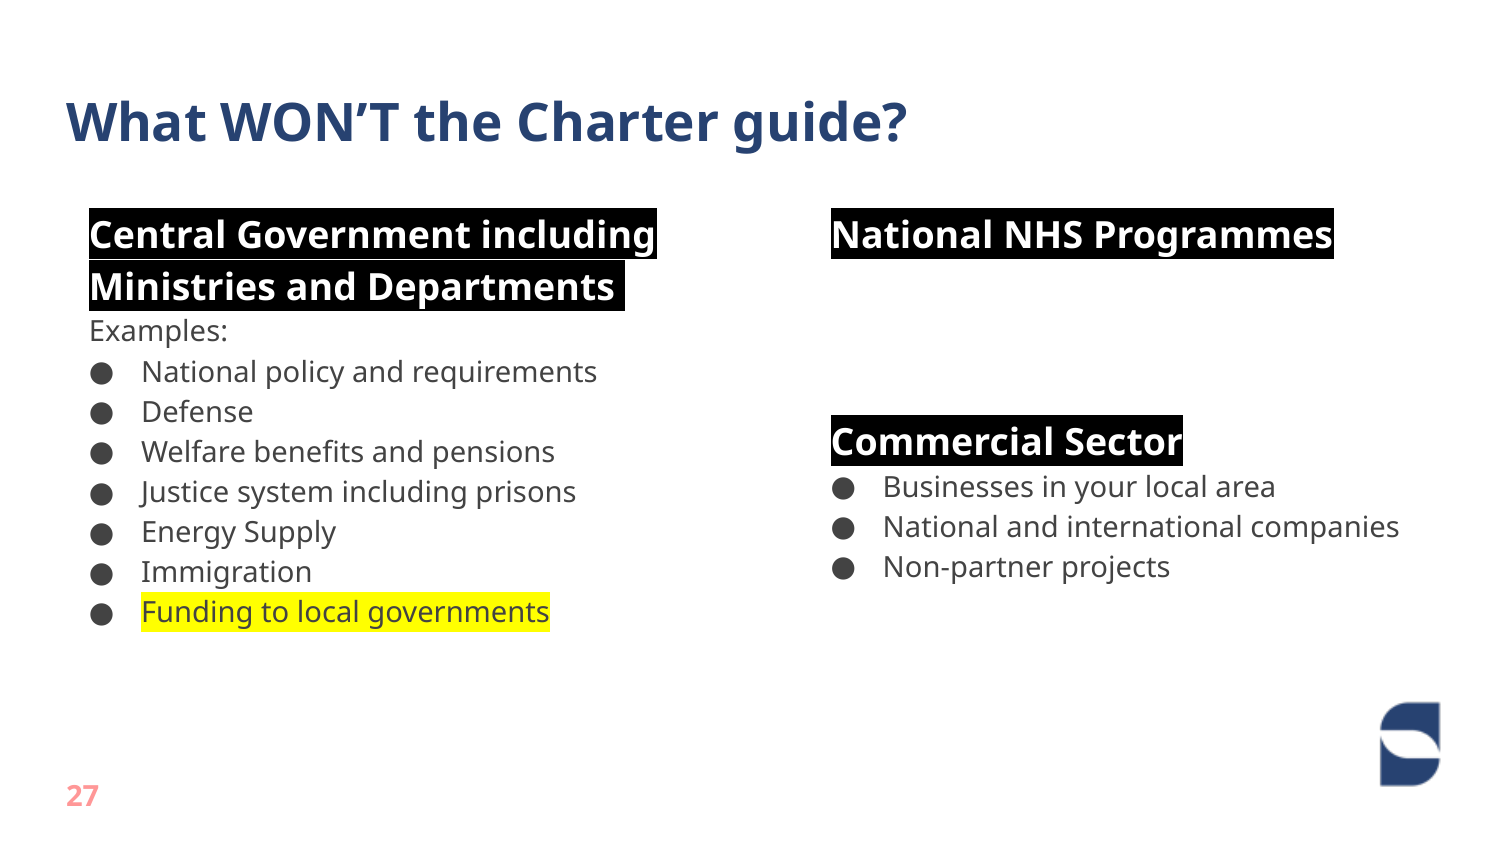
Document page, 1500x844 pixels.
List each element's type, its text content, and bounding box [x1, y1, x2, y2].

picture [1363, 685, 1458, 804]
list National NHS Programmes Commercial Sector Businesses in your local area National and international companies Non-partner projects [792, 189, 1449, 750]
slide_number 27 [51, 764, 142, 830]
list Central Government including Ministries and Departments Examples: National policy and requirements Defense Welfare benefits and pensions Justice system including prisons Energy Supply Immigration Funding to local governments [51, 189, 708, 750]
title What WON’T the Charter guide? [51, 72, 1449, 167]
